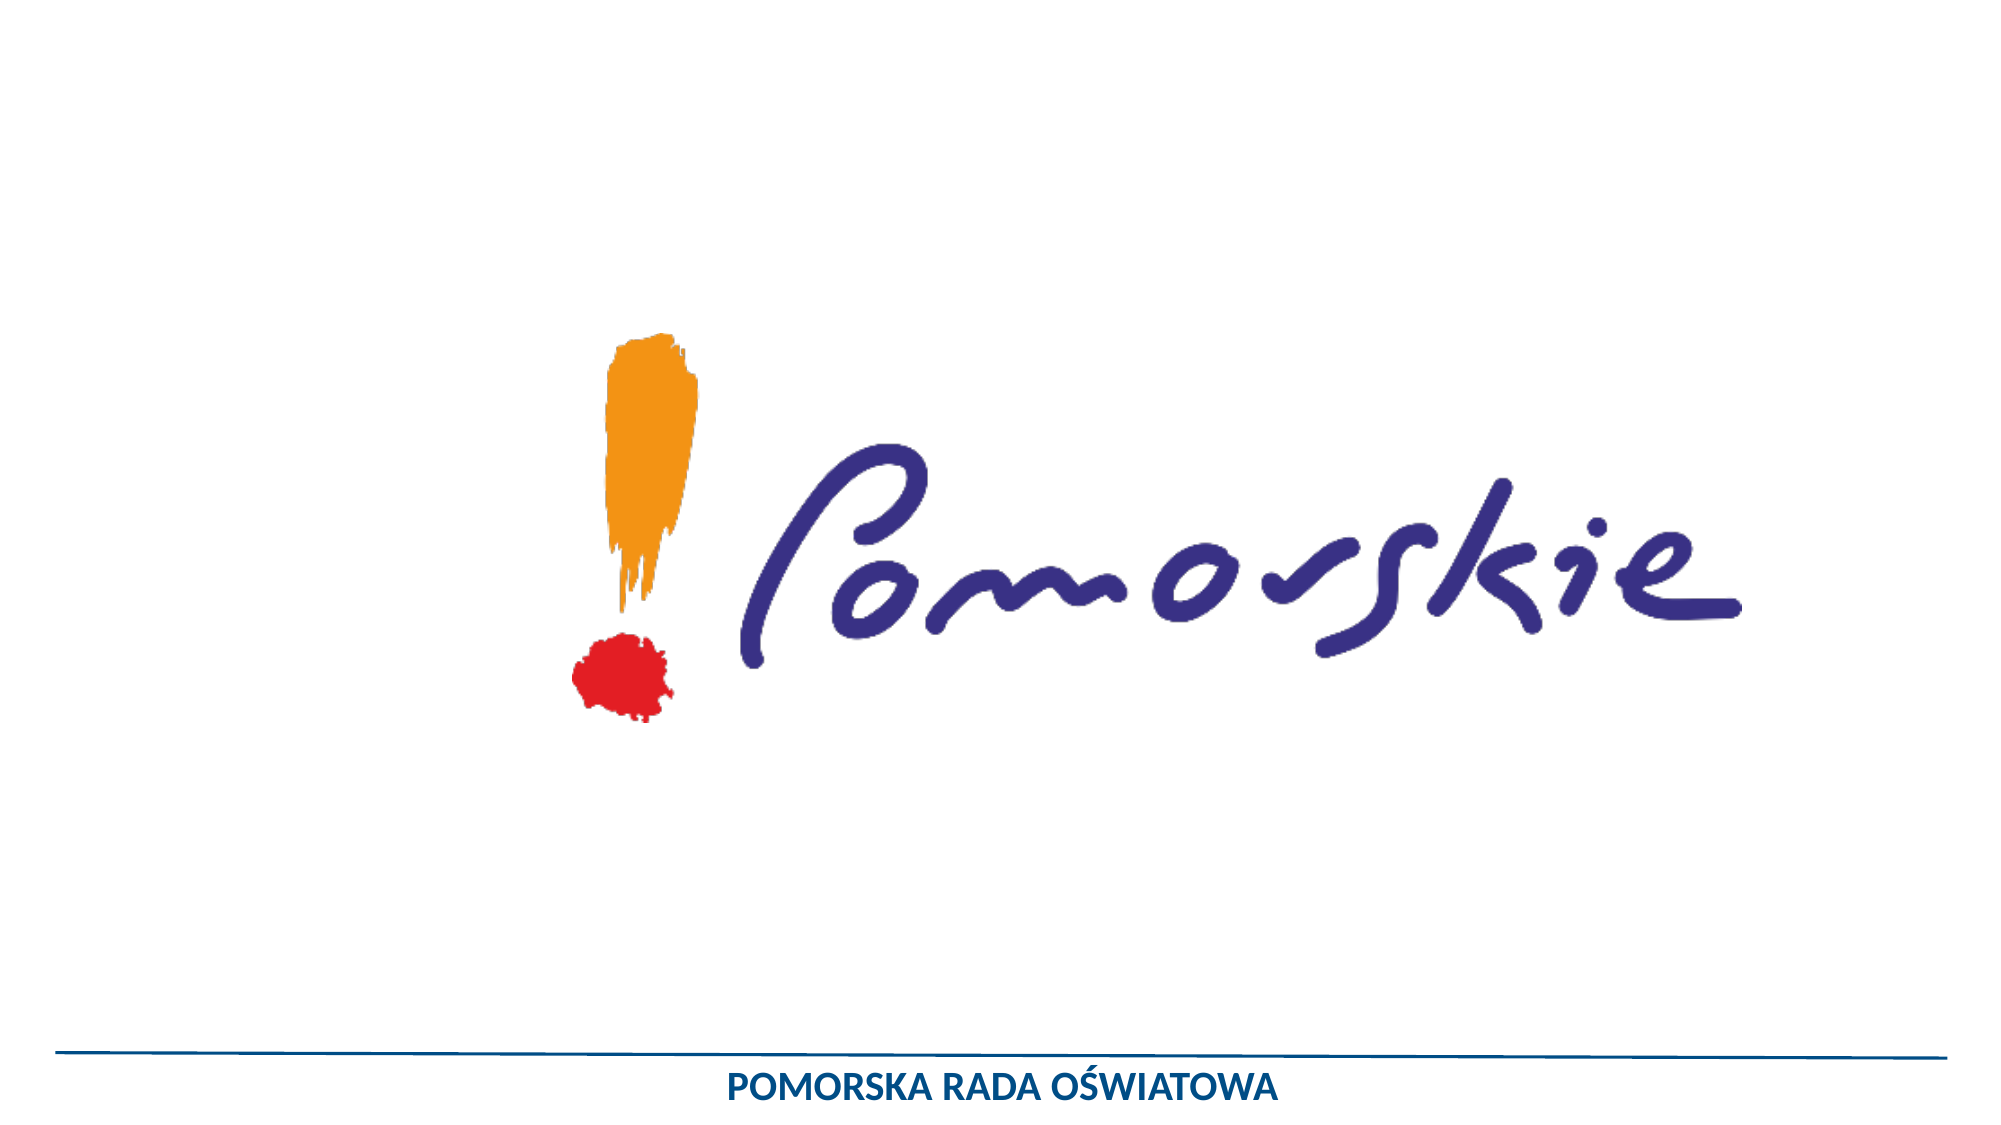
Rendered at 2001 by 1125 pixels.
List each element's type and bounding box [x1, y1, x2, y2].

picture [572, 333, 1742, 723]
